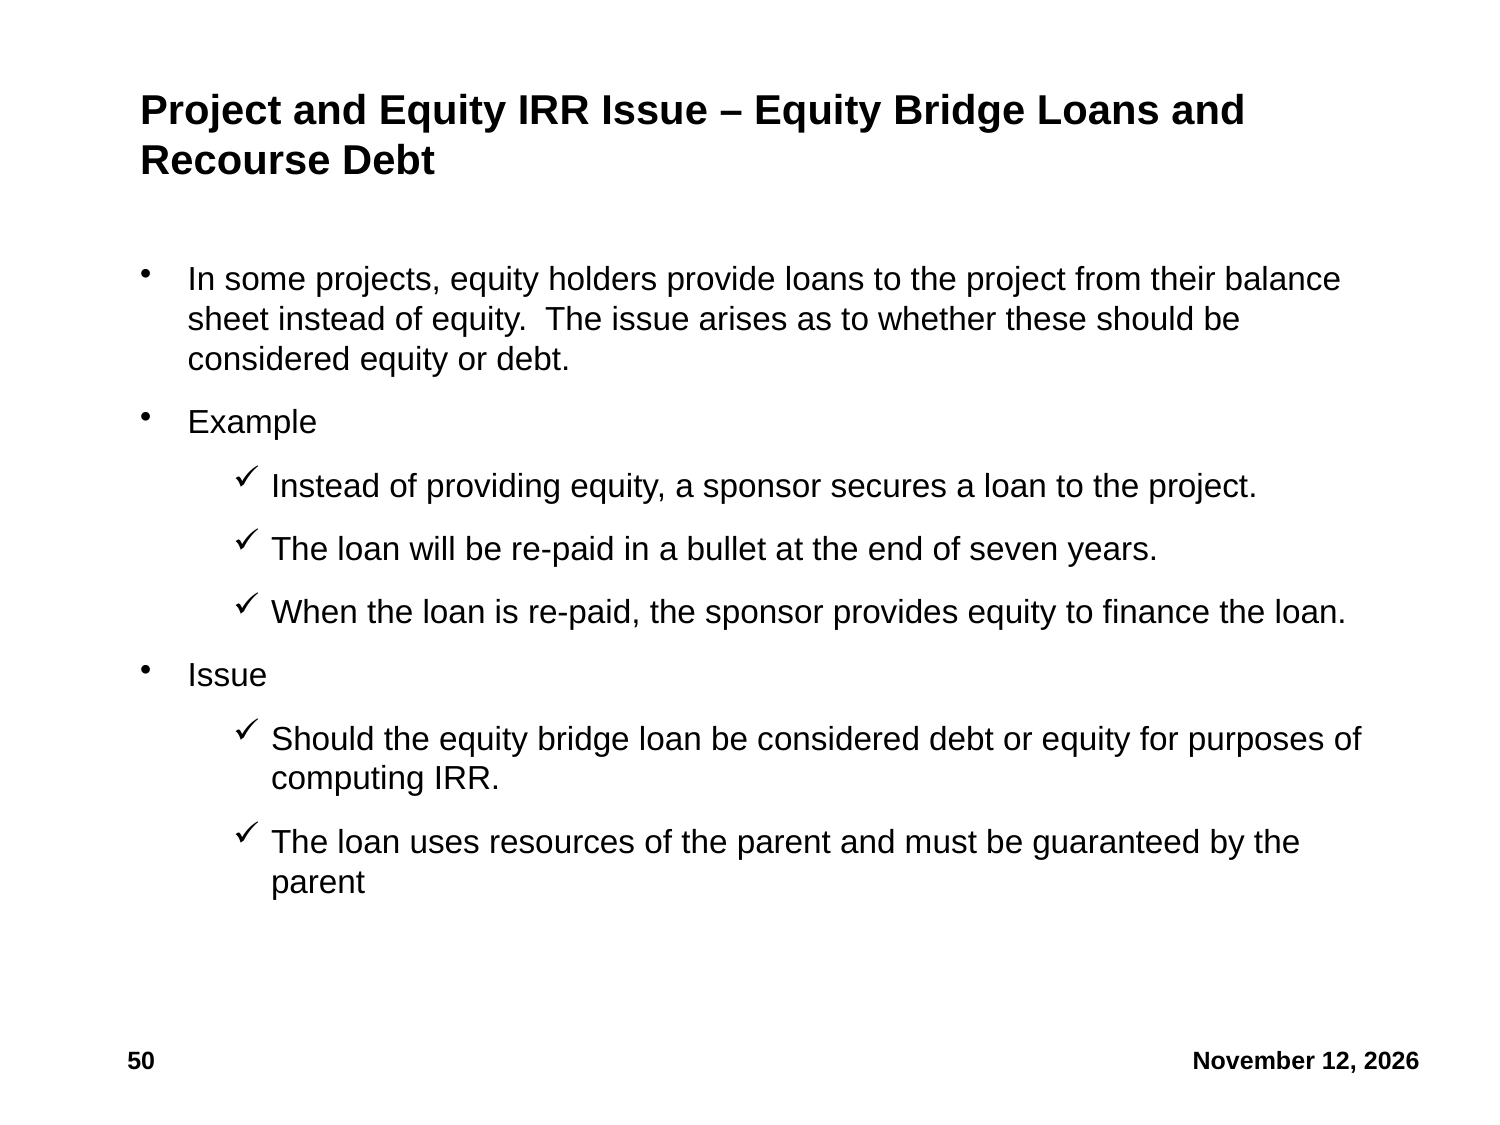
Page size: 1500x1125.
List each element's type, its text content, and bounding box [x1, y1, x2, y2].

list In some projects, equity holders provide loans to the project from their balance sheet instead of equity. The issue arises as to whether these should be considered equity or debt. Example Instead of providing equity, a sponsor secures a loan to the project. The loan will be re-paid in a bullet at the end of seven years. When the loan is re-paid, the sponsor provides equity to finance the loan. Issue Should the equity bridge loan be considered debt or equity for purposes of computing IRR. The loan uses resources of the parent and must be guaranteed by the parent [124, 249, 1413, 1001]
title Project and Equity IRR Issue – Equity Bridge Loans and Recourse Debt [124, 74, 1376, 226]
